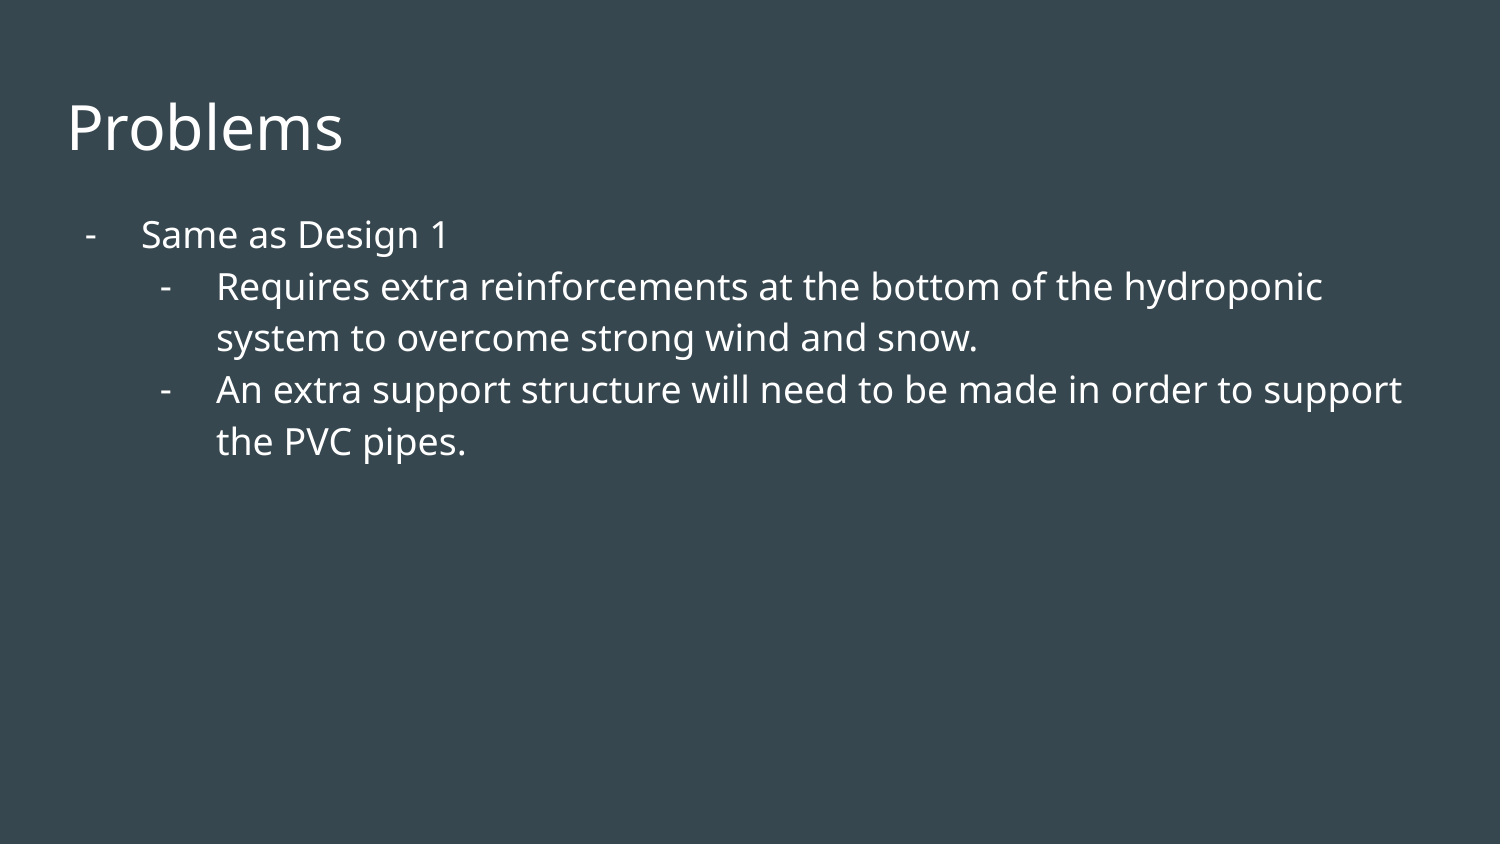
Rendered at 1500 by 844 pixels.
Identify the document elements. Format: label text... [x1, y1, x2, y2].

title Problems [51, 72, 1449, 167]
list Same as Design 1 Requires extra reinforcements at the bottom of the hydroponic system to overcome strong wind and snow. An extra support structure will need to be made in order to support the PVC pipes. [51, 189, 1449, 750]
